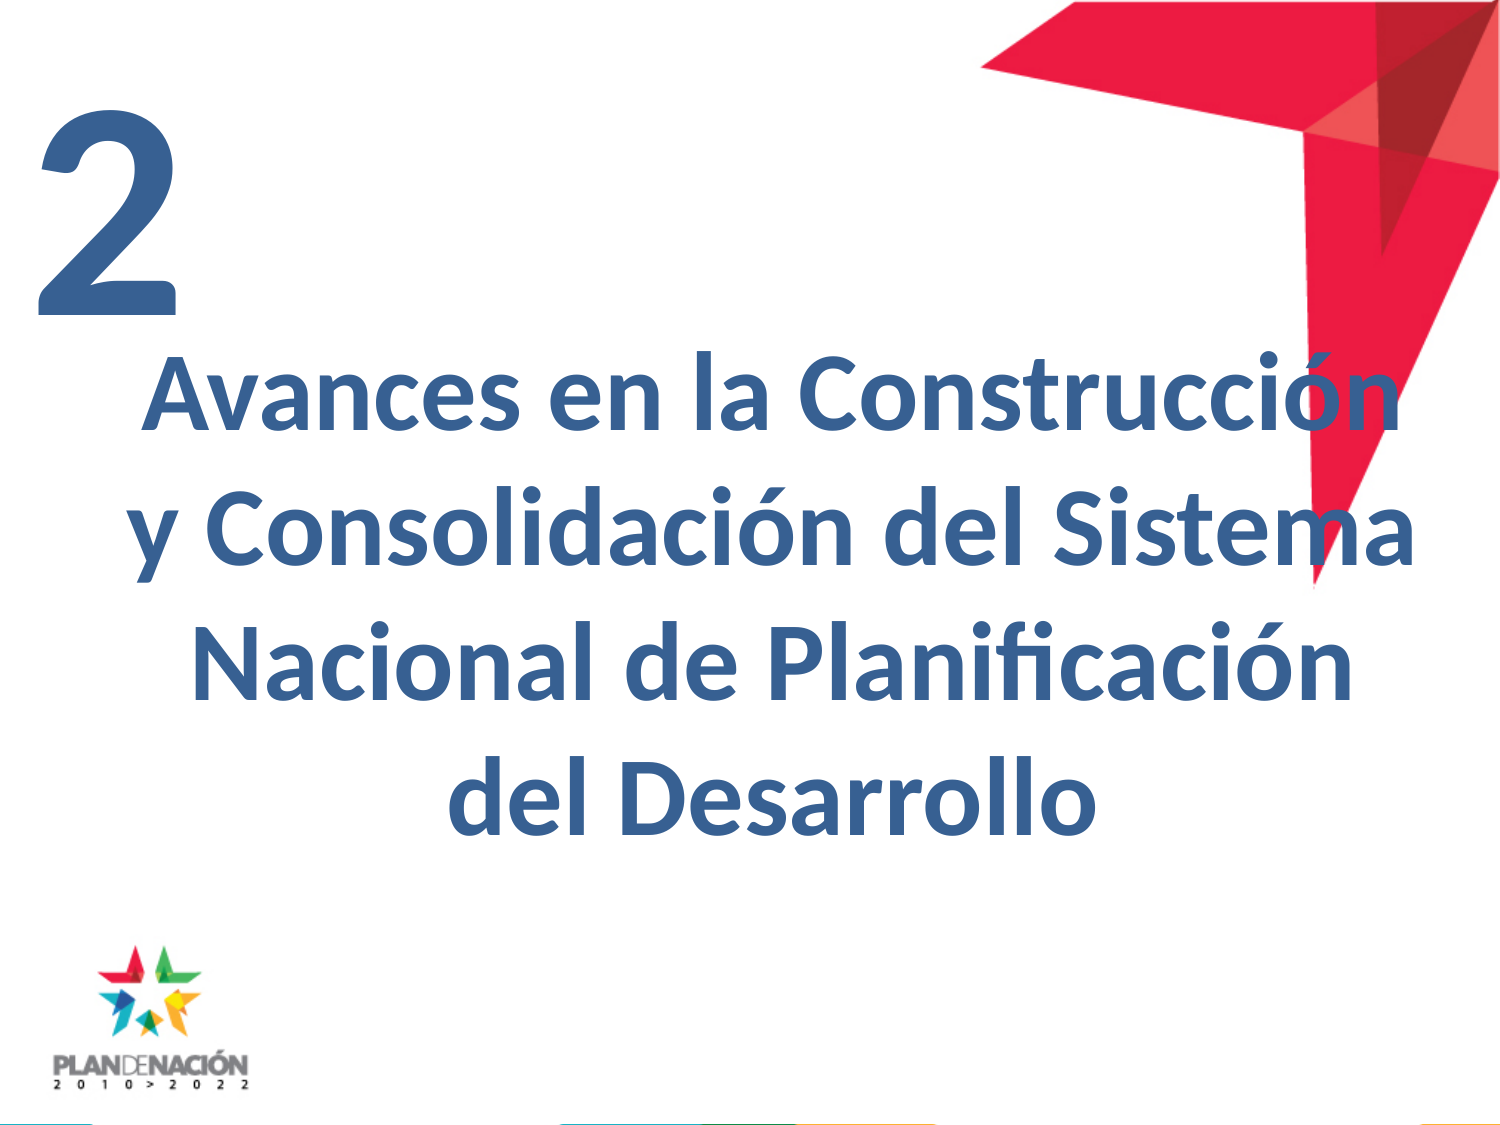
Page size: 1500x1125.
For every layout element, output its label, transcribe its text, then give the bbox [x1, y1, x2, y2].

text_box 2 [13, 0, 202, 386]
picture [0, 0, 1500, 1125]
text_box Avances en la Construcción y Consolidación del Sistema Nacional de Planificación del Desarrollo [109, 310, 1438, 866]
